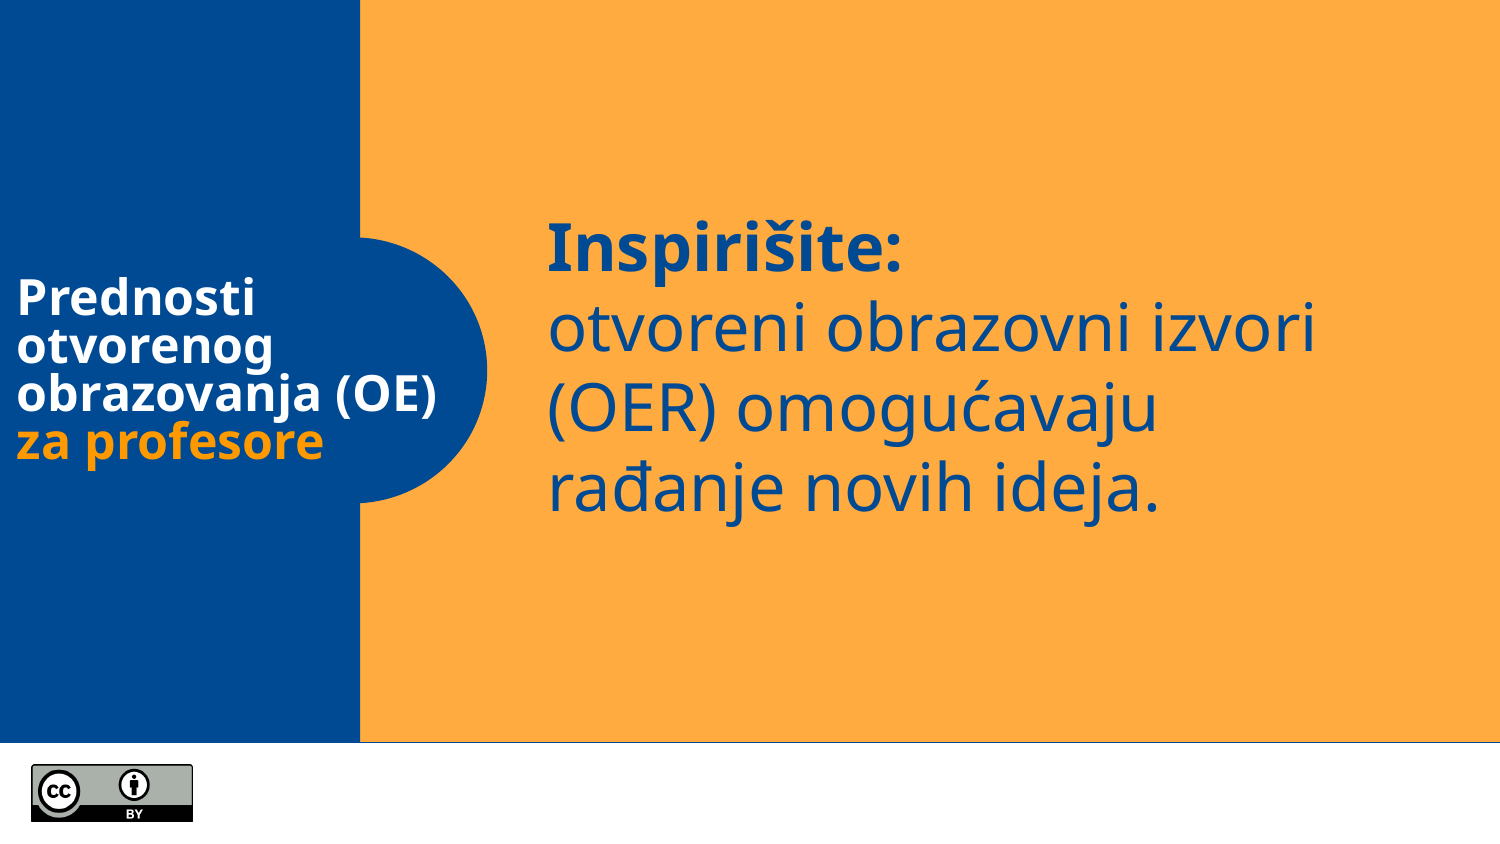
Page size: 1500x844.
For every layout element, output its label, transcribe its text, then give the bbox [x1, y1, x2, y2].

text_box [0, 0, 361, 742]
text_box Prednosti otvorenog obrazovanja (OE) za profesore [1, 262, 488, 485]
picture [31, 764, 193, 822]
text_box [0, 750, 1500, 844]
text_box [361, 237, 431, 262]
text_box Inspirišite: otvoreni obrazovni izvori (OER) omogućavaju rađanje novih ideja. [532, 190, 1429, 541]
text_box [361, 485, 421, 504]
